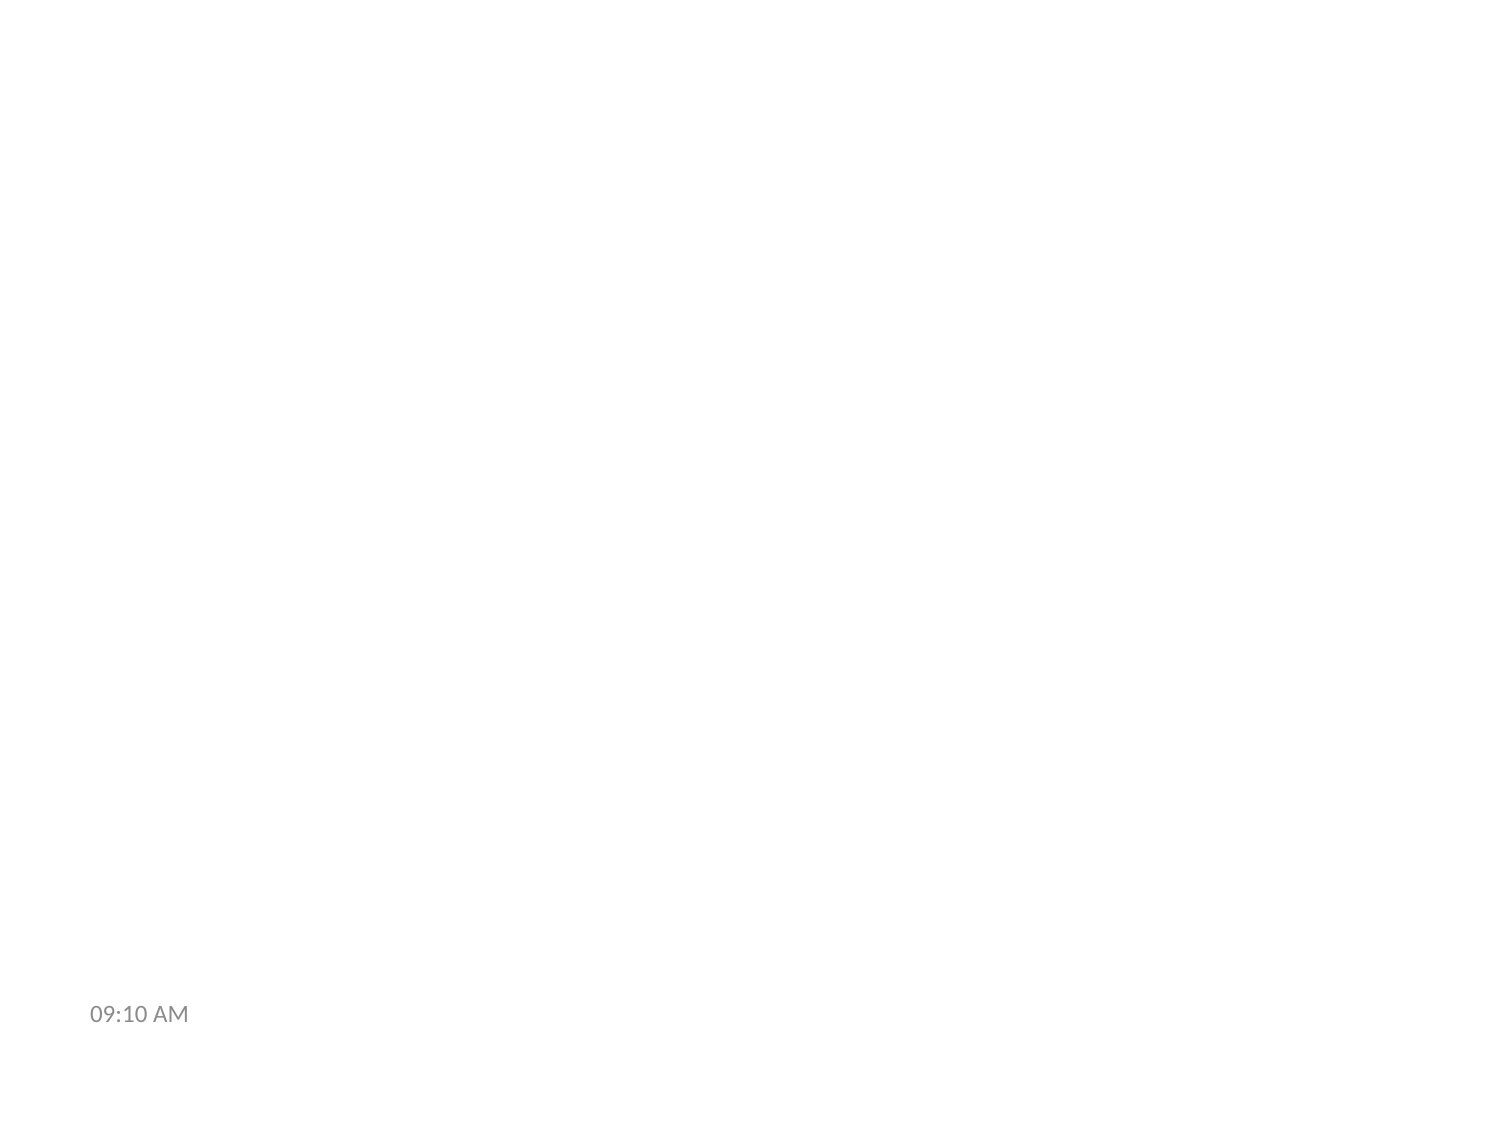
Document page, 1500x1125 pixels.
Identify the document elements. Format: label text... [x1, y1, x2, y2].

text_box 3:35 PM [75, 982, 425, 1043]
